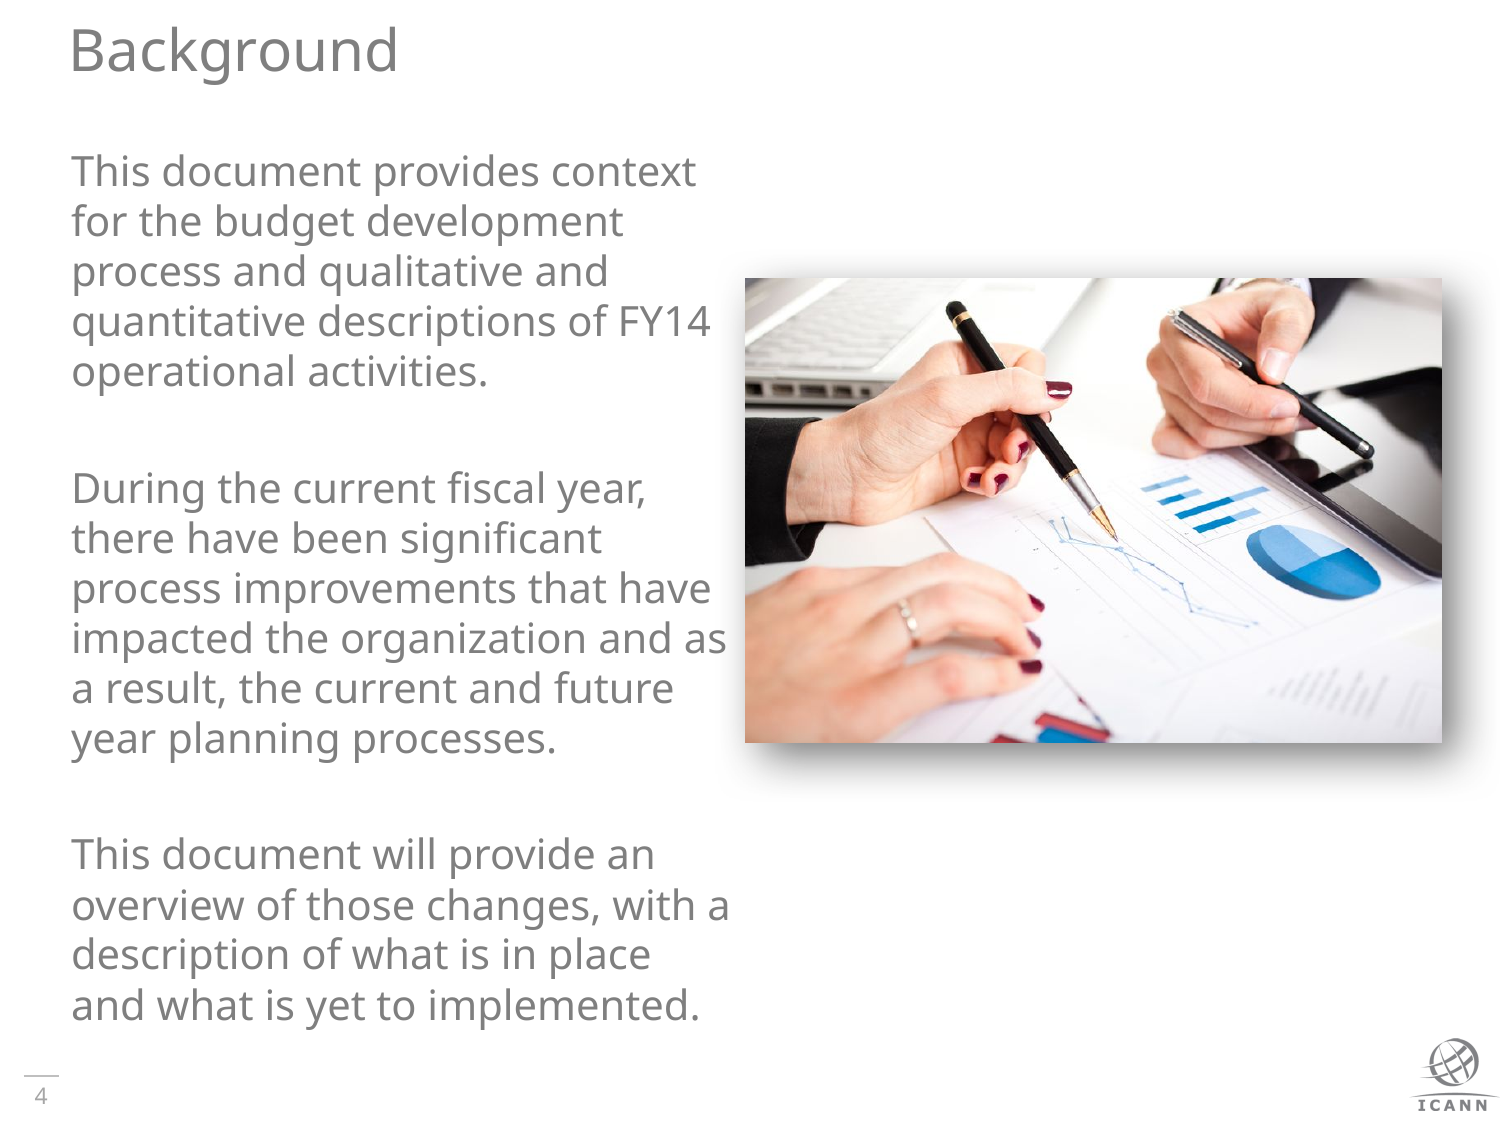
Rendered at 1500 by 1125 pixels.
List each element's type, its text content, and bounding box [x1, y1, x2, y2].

title Background [54, 19, 1471, 116]
picture [1409, 1038, 1500, 1111]
picture [744, 278, 1442, 744]
list This document provides context for the budget development process and qualitative and quantitative descriptions of FY14 operational activities. During the current fiscal year, there have been significant process improvements that have impacted the organization and as a result, the current and future year planning processes. This document will provide an overview of those changes, with a description of what is in place and what is yet to implemented. [56, 137, 750, 1081]
